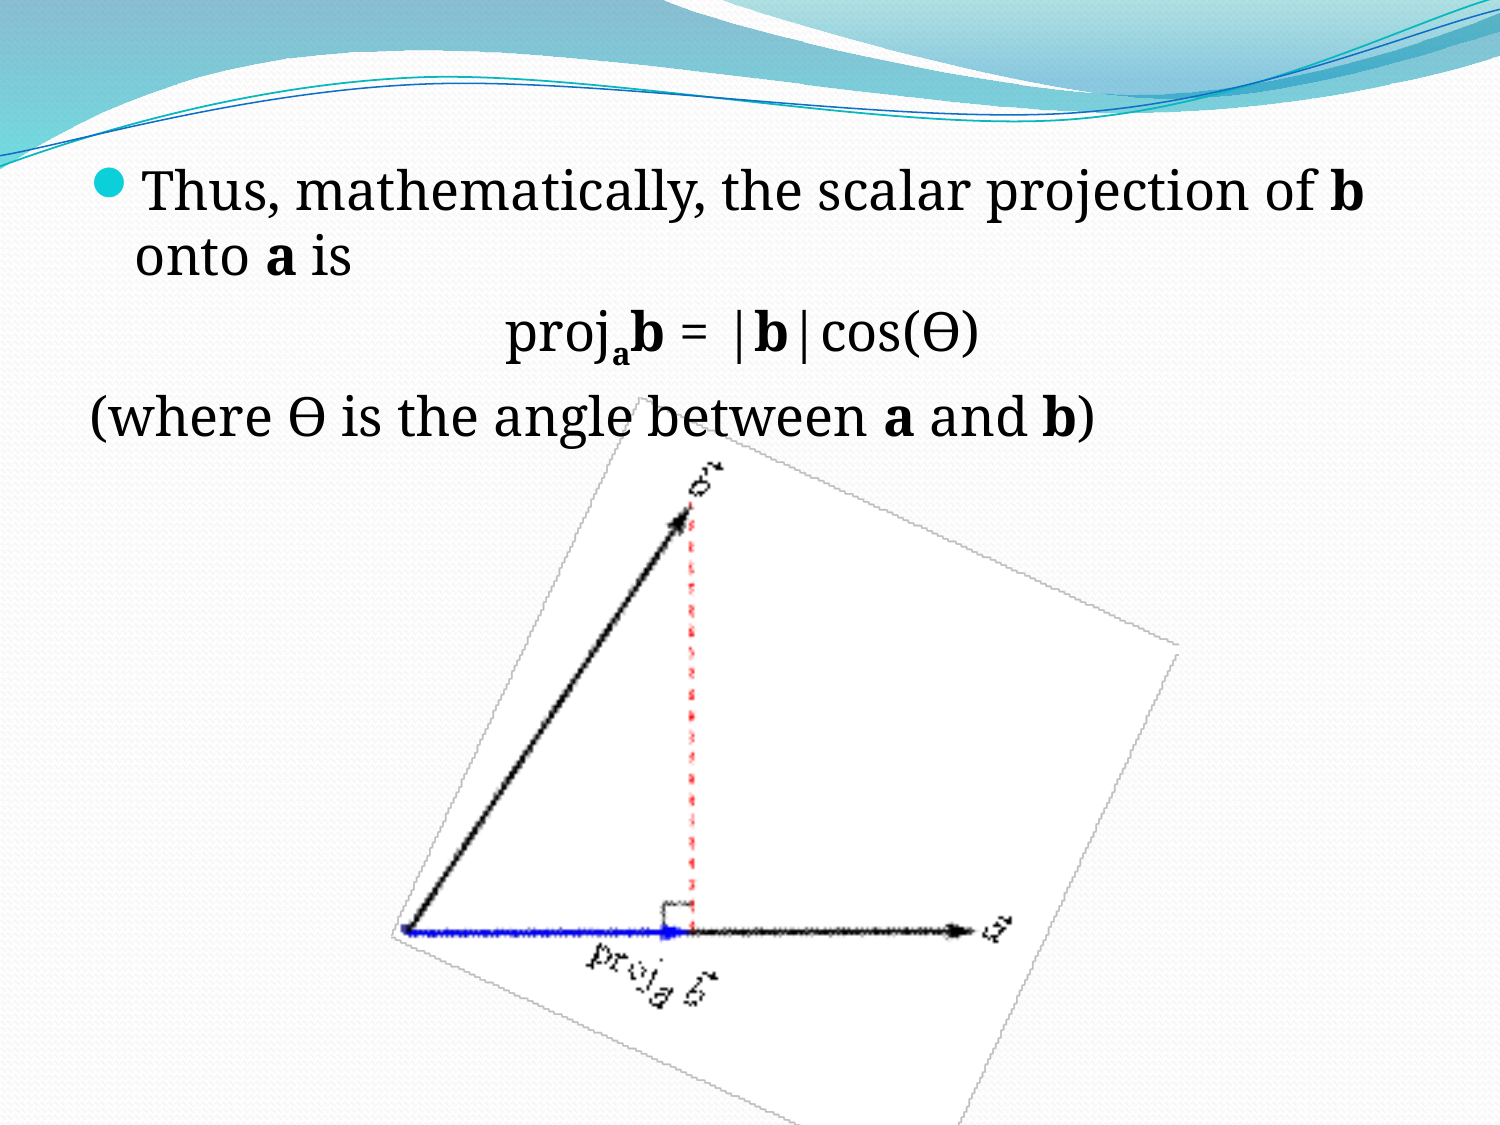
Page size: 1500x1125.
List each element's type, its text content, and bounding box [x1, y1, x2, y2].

list Thus, mathematically, the scalar projection of b onto a is projab = |b|cos(ϴ) (where ϴ is the angle between a and b) [75, 149, 1425, 504]
picture [393, 741, 483, 979]
picture [1086, 606, 1179, 846]
picture [746, 1098, 968, 1125]
picture [488, 493, 1082, 1088]
